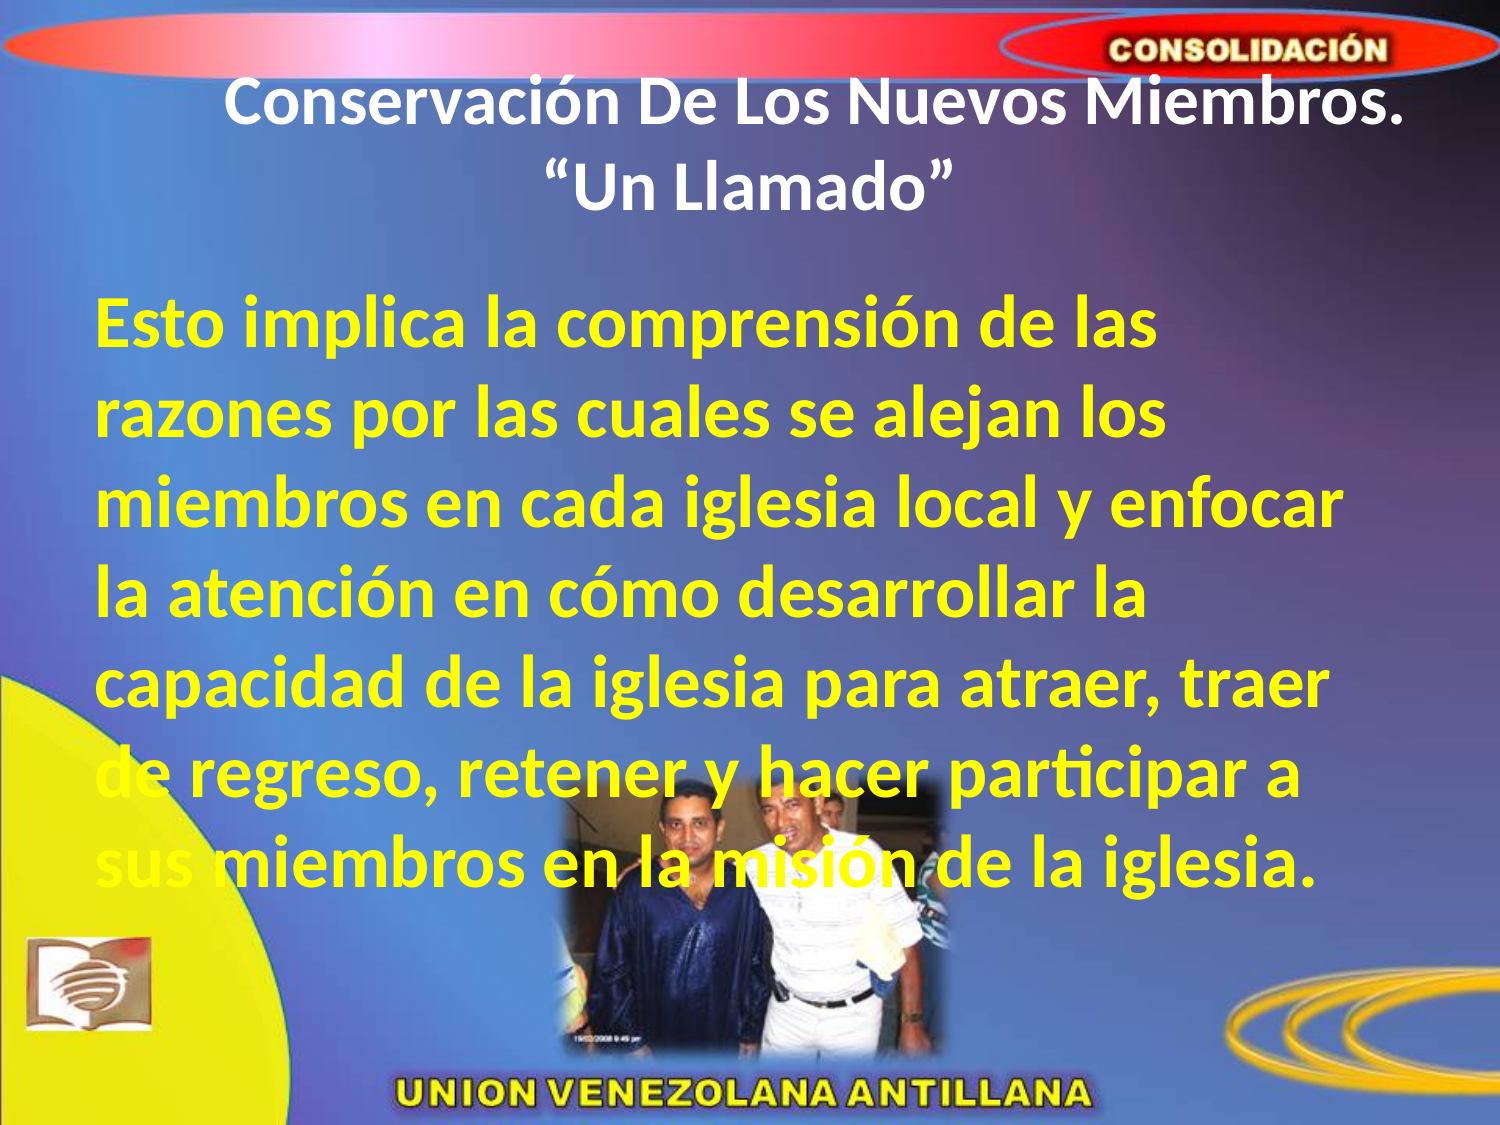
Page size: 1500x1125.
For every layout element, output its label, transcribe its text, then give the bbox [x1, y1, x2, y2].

list Esto implica la comprensión de las razones por las cuales se alejan los miembros en cada iglesia local y enfocar la atención en cómo desarrollar la capacidad de la iglesia para atraer, traer de regreso, retener y hacer participar a sus miembros en la misión de la iglesia. [23, 265, 1418, 1008]
picture [0, 0, 1500, 1125]
title Conservación De Los Nuevos Miembros. “Un Llamado” [75, 45, 1425, 233]
